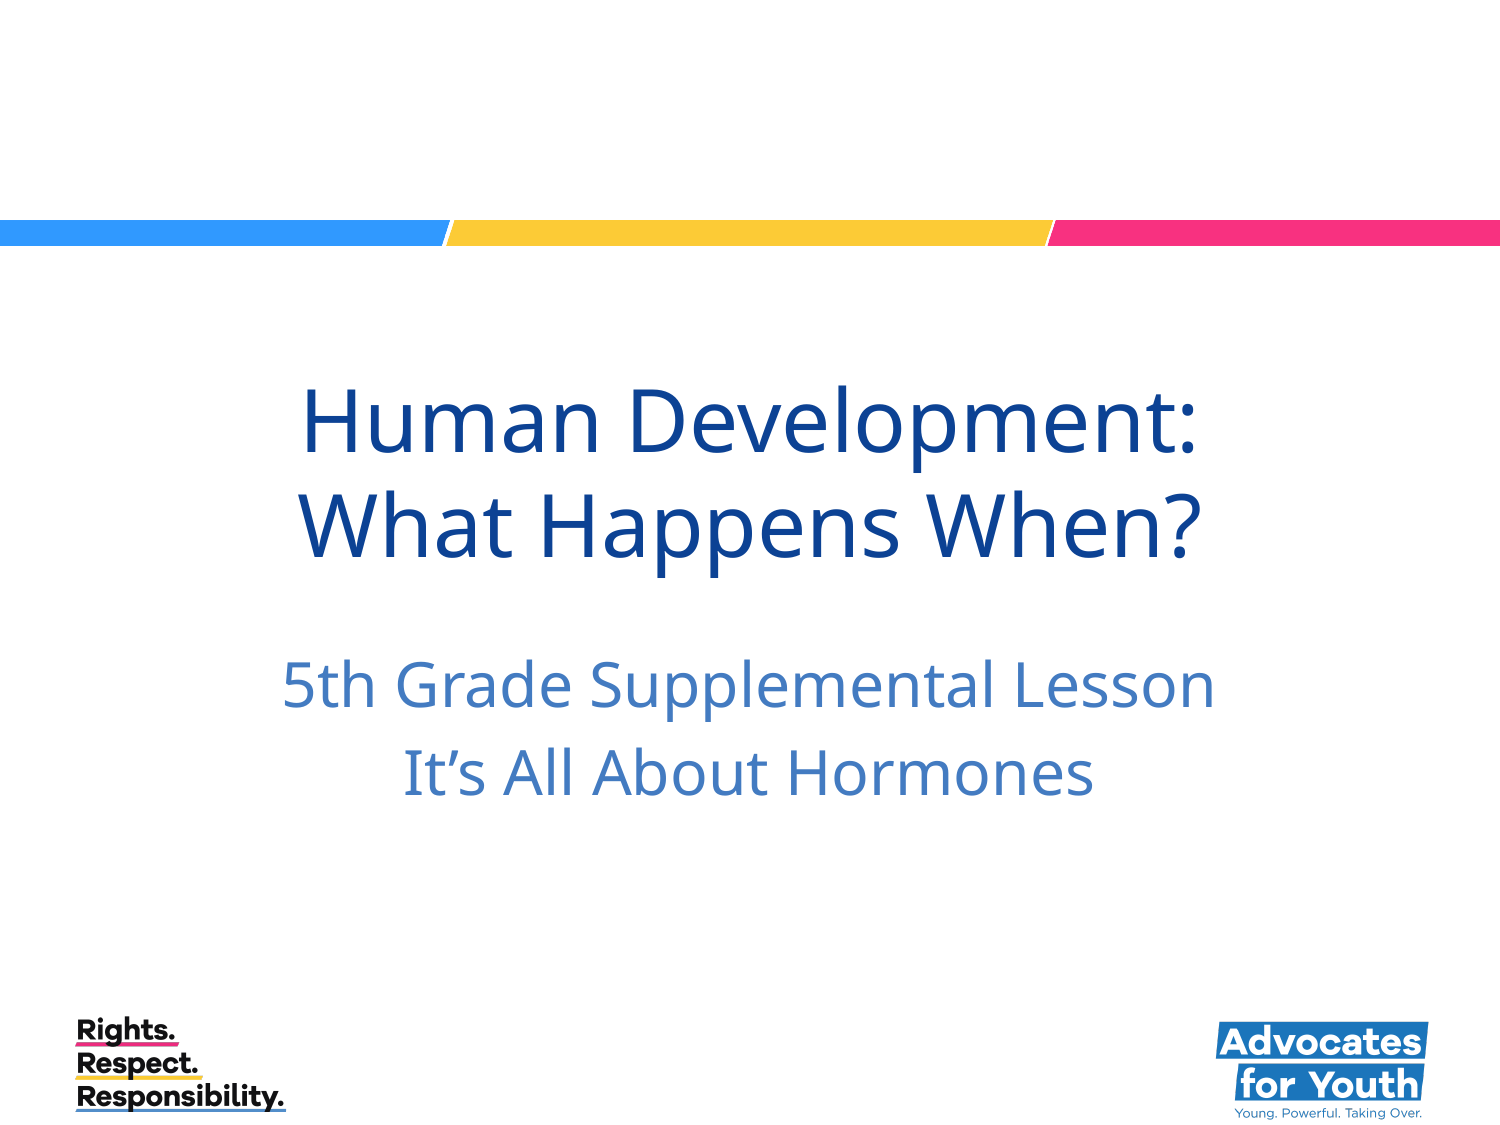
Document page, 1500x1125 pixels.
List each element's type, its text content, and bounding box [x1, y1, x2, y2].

picture [0, 207, 1500, 258]
subtitle 5th Grade Supplemental Lesson It’s All About Hormones [225, 637, 1275, 925]
title Human Development: What Happens When? [112, 349, 1388, 591]
